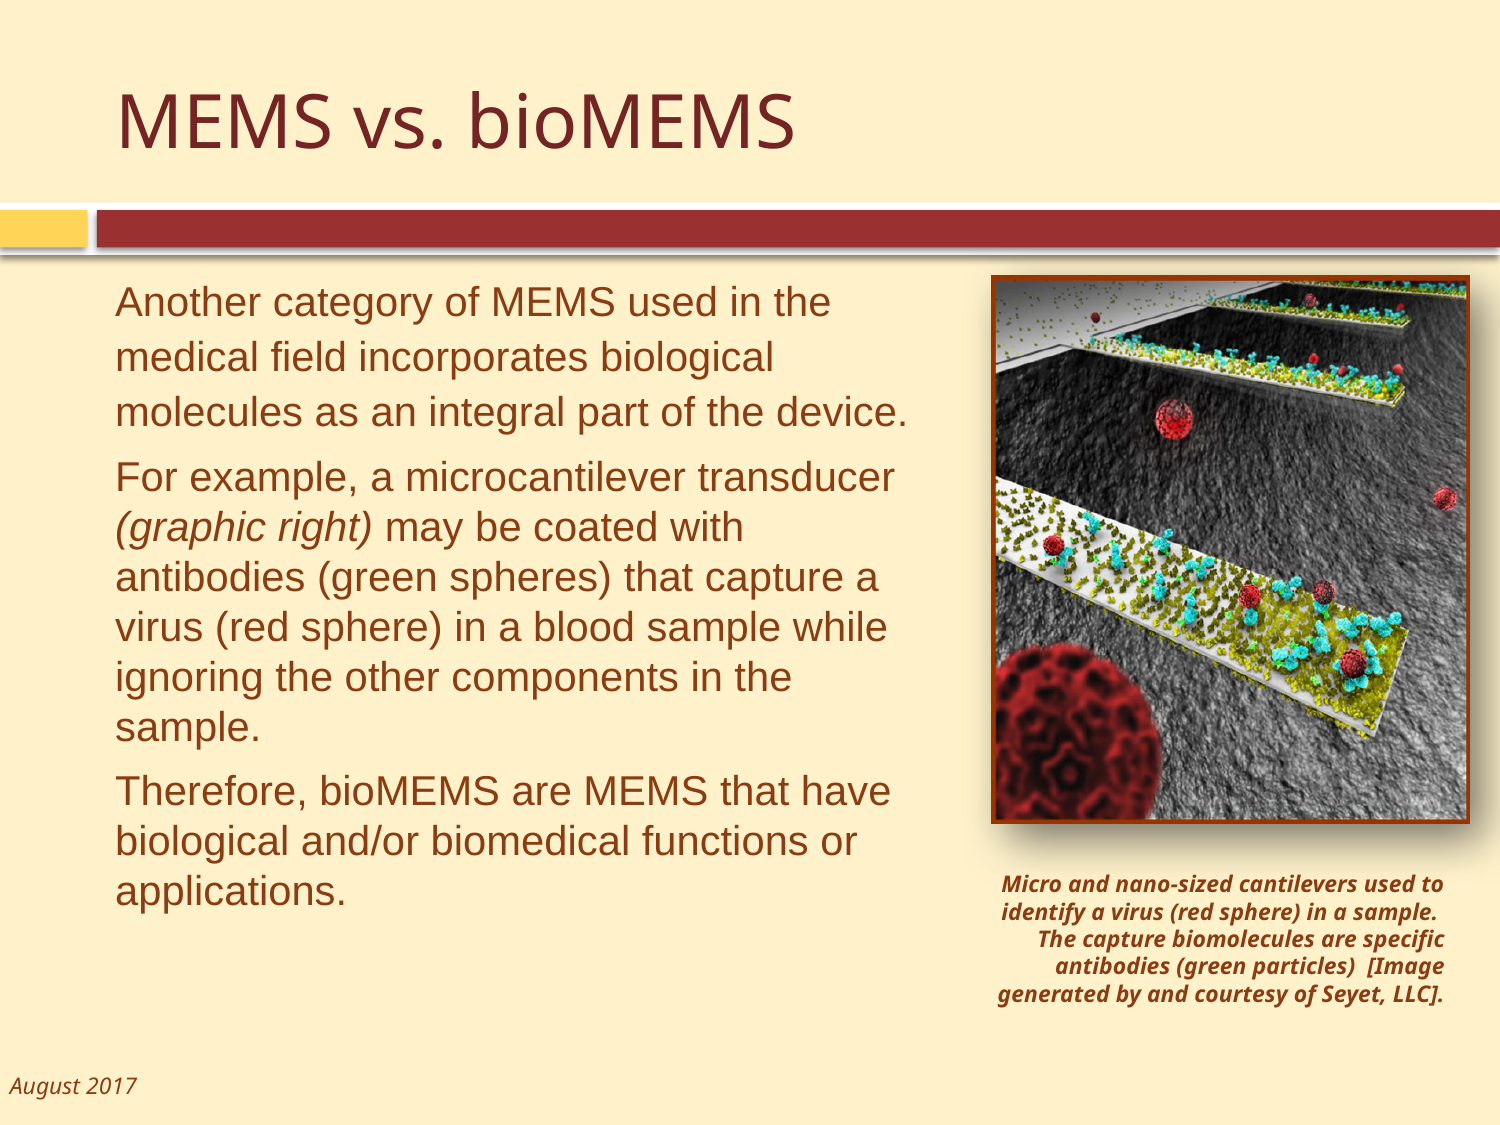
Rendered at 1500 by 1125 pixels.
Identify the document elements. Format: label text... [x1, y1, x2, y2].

picture [991, 275, 1470, 825]
list Another category of MEMS used in the medical field incorporates biological molecules as an integral part of the device. For example, a microcantilever transducer (graphic right) may be coated with antibodies (green spheres) that capture a virus (red sphere) in a blood sample while ignoring the other components in the sample. Therefore, bioMEMS are MEMS that have biological and/or biomedical functions or applications. [100, 262, 958, 1000]
title MEMS vs. bioMEMS [100, 37, 1438, 200]
text_box Micro and nano-sized cantilevers used to identify a virus (red sphere) in a sample. The capture biomolecules are specific antibodies (green particles) [Image generated by and courtesy of Seyet, LLC]. [979, 862, 1460, 1042]
